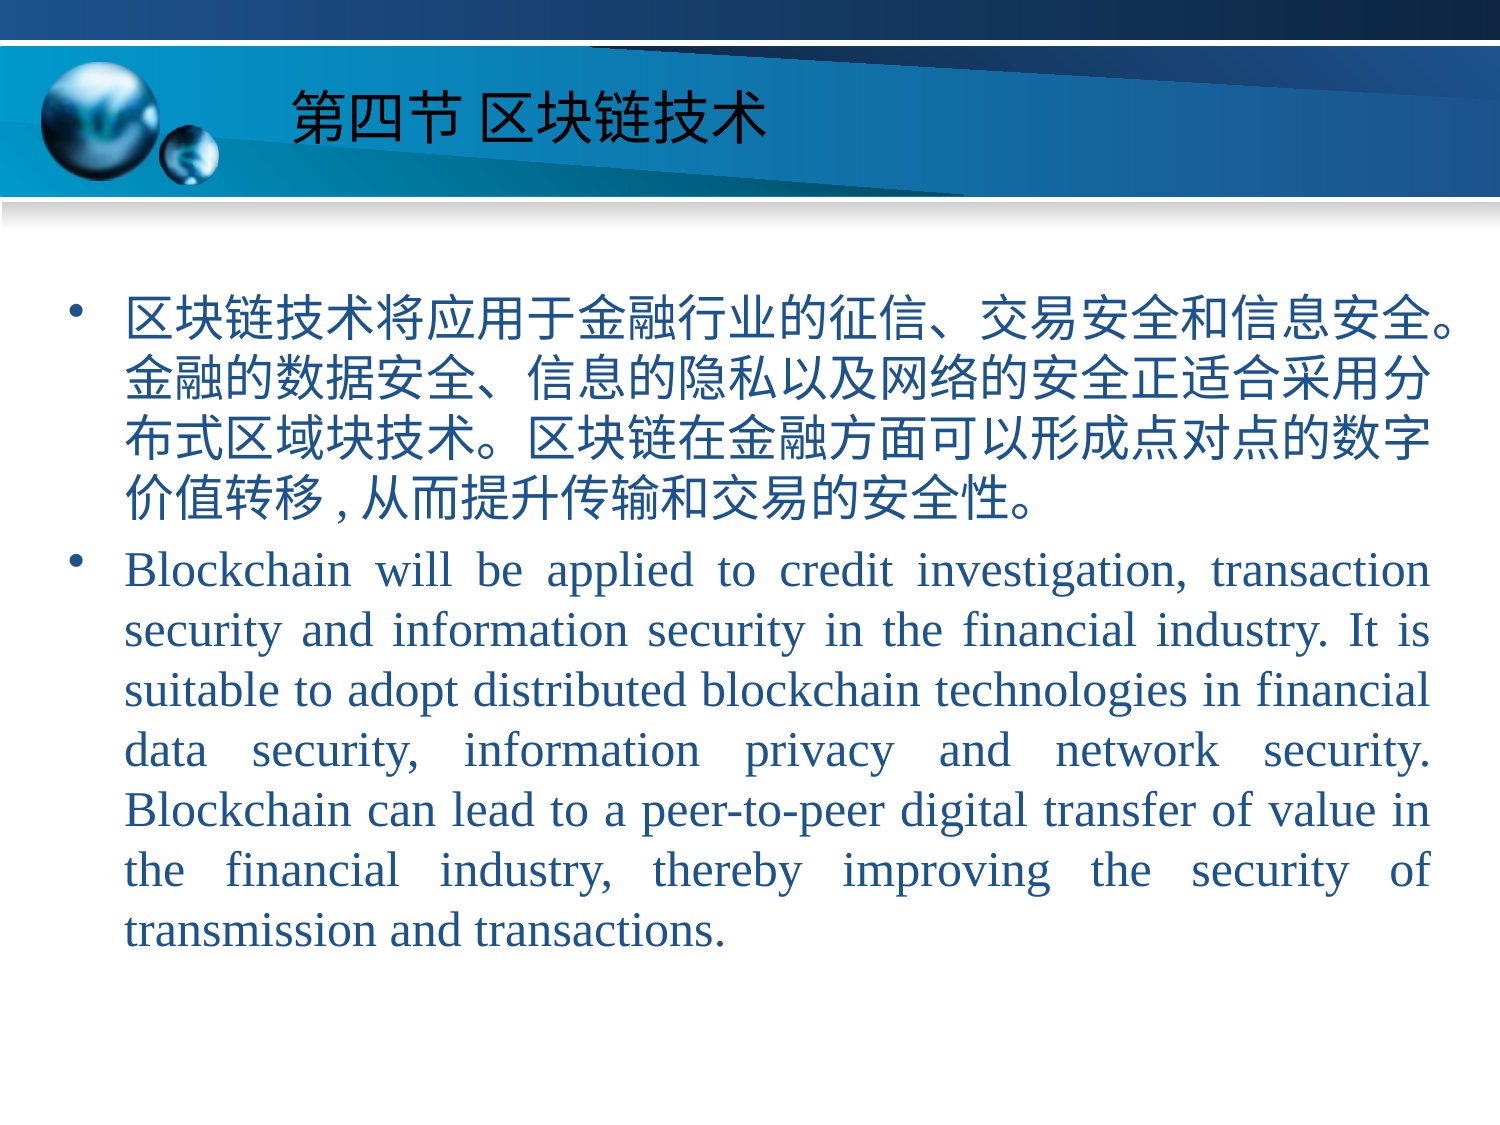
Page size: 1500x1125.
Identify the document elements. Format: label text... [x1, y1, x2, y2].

picture [160, 126, 218, 184]
text_box 区块链技术将应用于金融行业的征信、交易安全和信息安全。金融的数据安全、信息的隐私以及网络的安全正适合采用分布式区域块技术。区块链在金融方面可以形成点对点的数字价值转移,从而提升传输和交易的安全性。 Blockchain will be applied to credit investigation, transaction security and information security in the financial industry. It is suitable to adopt distributed blockchain technologies in financial data security, information privacy and network security. Blockchain can lead to a peer-to-peer digital transfer of value in the financial industry, thereby improving the security of transmission and transactions. [53, 278, 1447, 964]
title 第四节 区块链技术 [274, 44, 1363, 188]
picture [42, 63, 159, 180]
